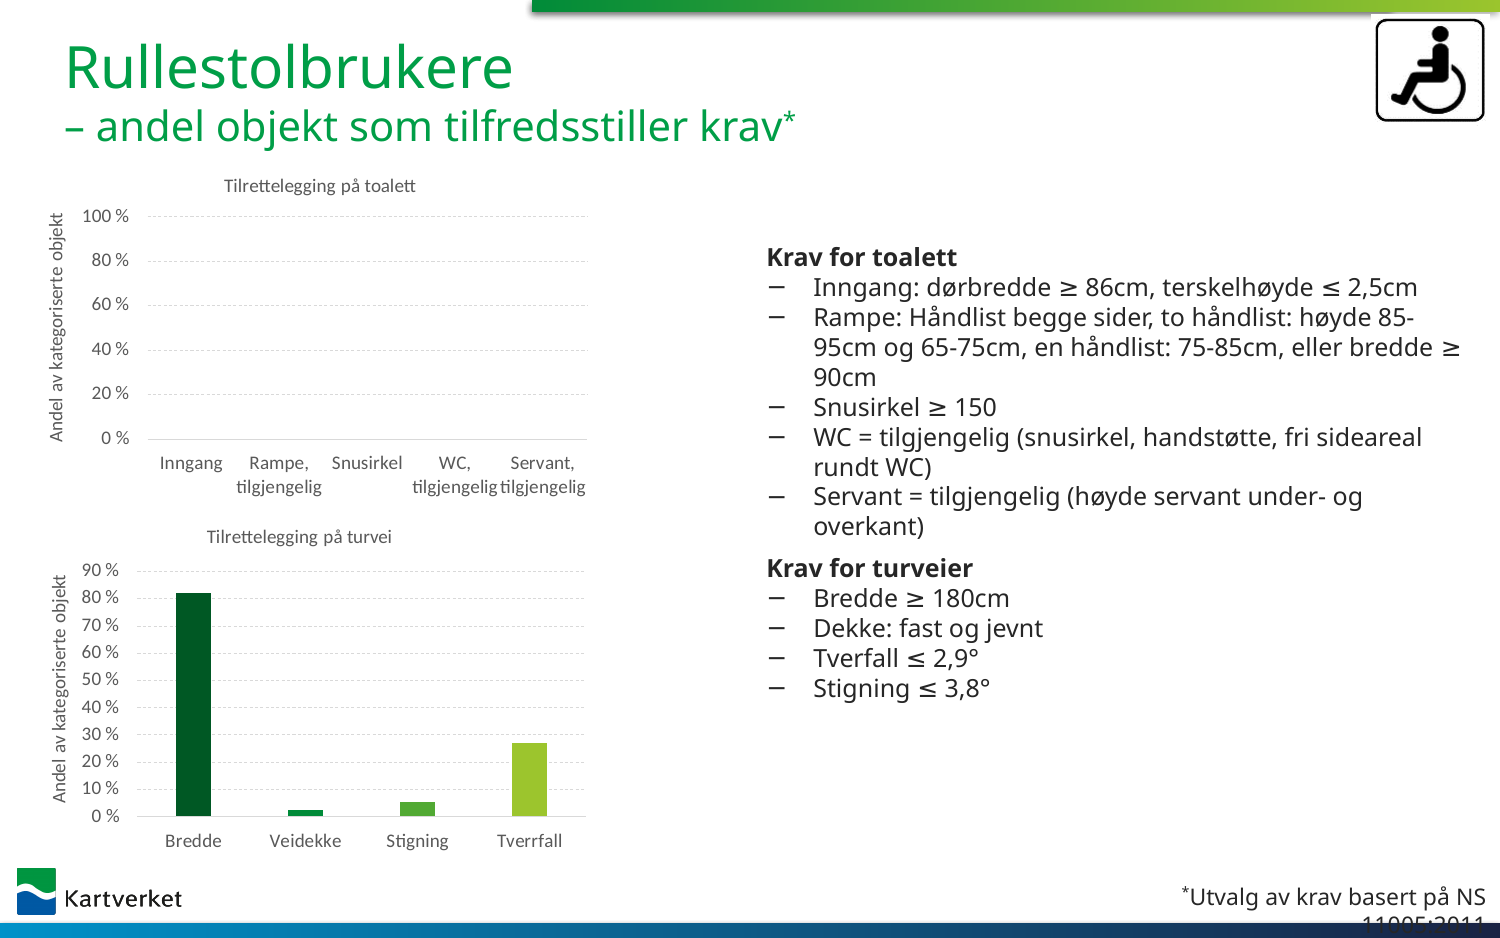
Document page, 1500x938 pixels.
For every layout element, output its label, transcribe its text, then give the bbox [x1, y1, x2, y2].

picture [41, 166, 598, 505]
picture [41, 520, 597, 859]
text_box Krav for turveier Bredde ≥ 180cm Dekke: fast og jevnt Tverfall ≤ 2,9° Stigning ≤ 3,8° [751, 545, 1483, 710]
text_box Rullestolbrukere – andel objekt som tilfredsstiller krav* [49, 14, 1431, 158]
text_box Krav for toalett Inngang: dørbredde ≥ 86cm, terskelhøyde ≤ 2,5cm Rampe: Håndlist begge sider, to håndlist: høyde 85-95cm og 65-75cm, en håndlist: 75-85cm, eller bredde ≥ 90cm Snusirkel ≥ 150 WC = tilgjengelig (snusirkel, handstøtte, fri sideareal rundt WC) Servant = tilgjengelig (høyde servant under- og overkant) [751, 234, 1483, 545]
picture [1371, 13, 1491, 127]
text_box *Utvalg av krav basert på NS 11005:2011 [1068, 873, 1500, 938]
